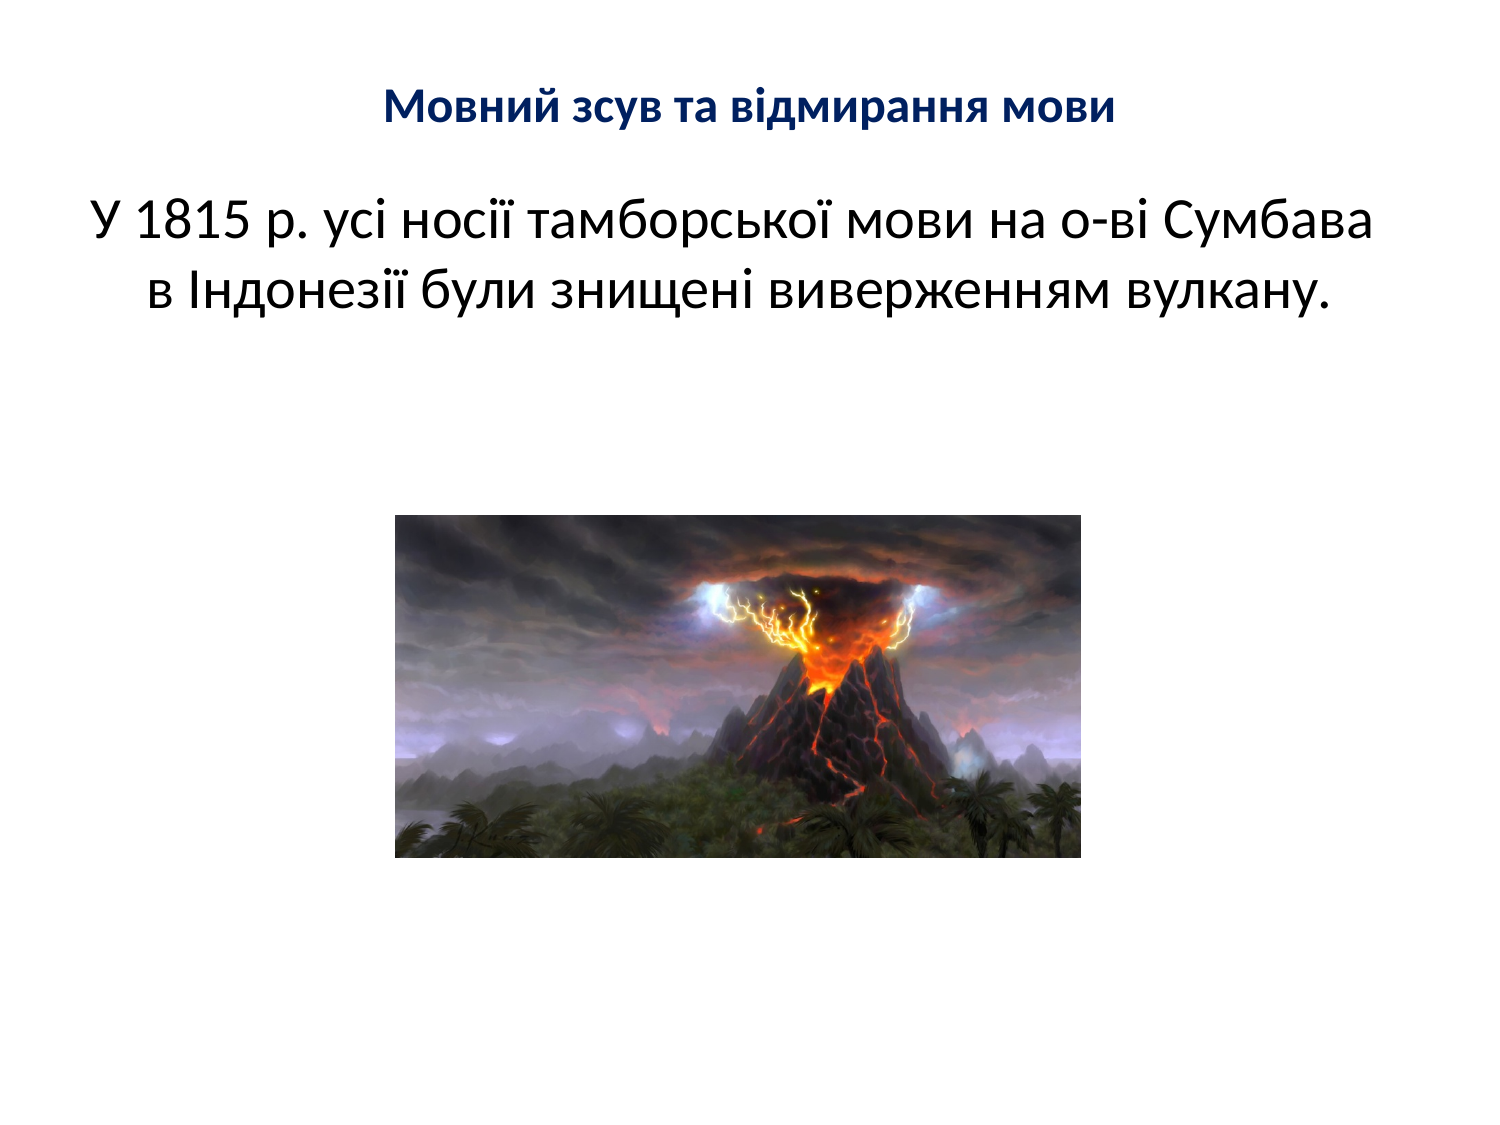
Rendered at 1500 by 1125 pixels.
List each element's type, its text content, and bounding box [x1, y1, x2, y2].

picture [395, 514, 1081, 859]
title Мовний зсув та відмирання мови [75, 45, 1425, 161]
list У 1815 р. усі носії тамборської мови на о-ві Сумбава в Індонезії були знищені виверженням вулкану. [75, 172, 1425, 1005]
